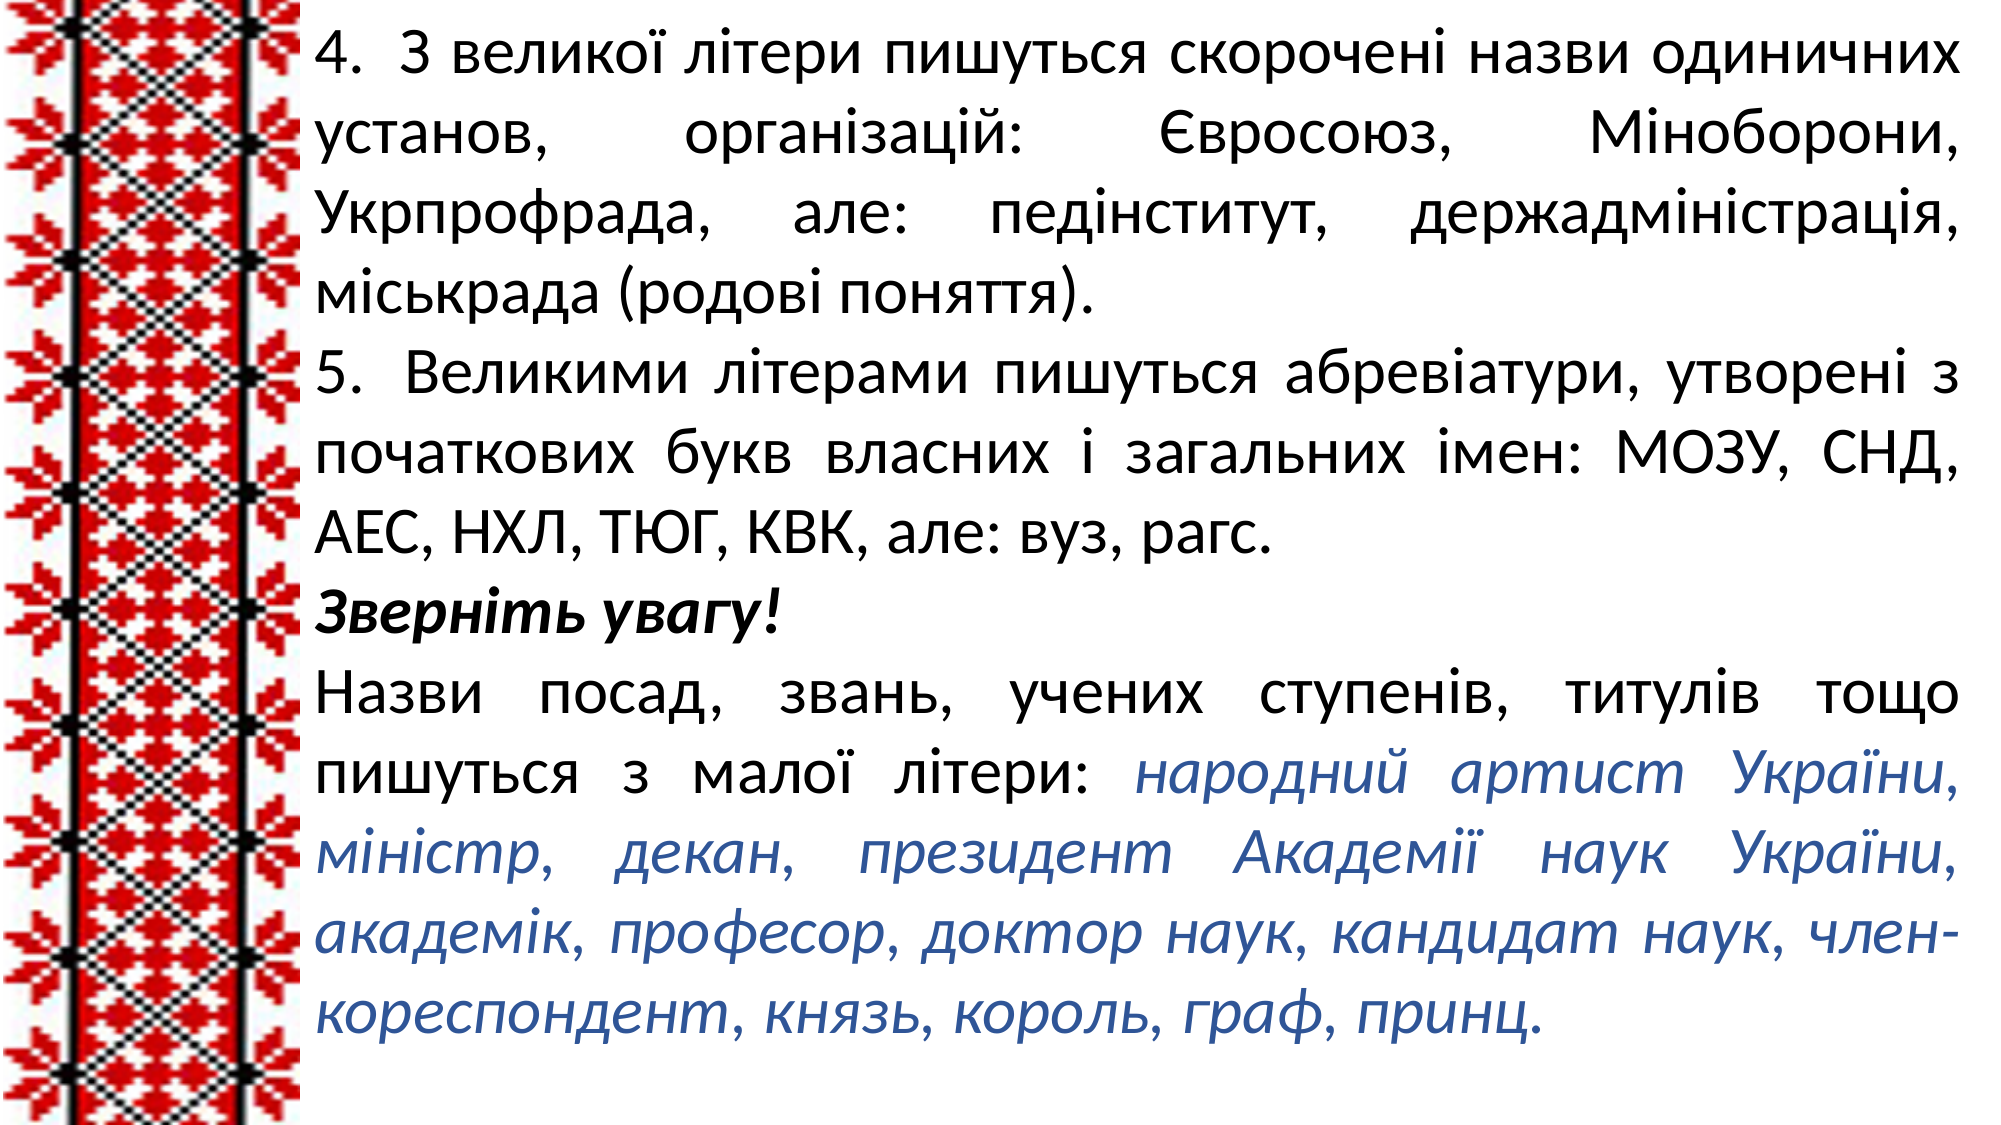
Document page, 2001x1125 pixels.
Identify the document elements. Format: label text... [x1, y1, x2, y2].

text_box 4. З великої літери пишуться скорочені назви одиничних установ, організацій: Євросоюз, Міноборони, Укрпрофрада, але: педінститут, держадміністрація, міськрада (родові поняття). 5. Великими літерами пишуться абревіатури, утворені з початкових букв власних і загальних імен: МОЗУ, СНД, АЕС, НХЛ, ТЮГ, КВК, але: вуз, рагс. Зверніть увагу! Назви посад, звань, учених ступенів, титулів тощо пишуться з малої літери: народний артист України, міністр, декан, президент Академії наук України, академік, професор, доктор наук, кандидат наук, член-кореспондент, князь, король, граф, принц. [300, 0, 1978, 1055]
picture [3, 0, 300, 1125]
